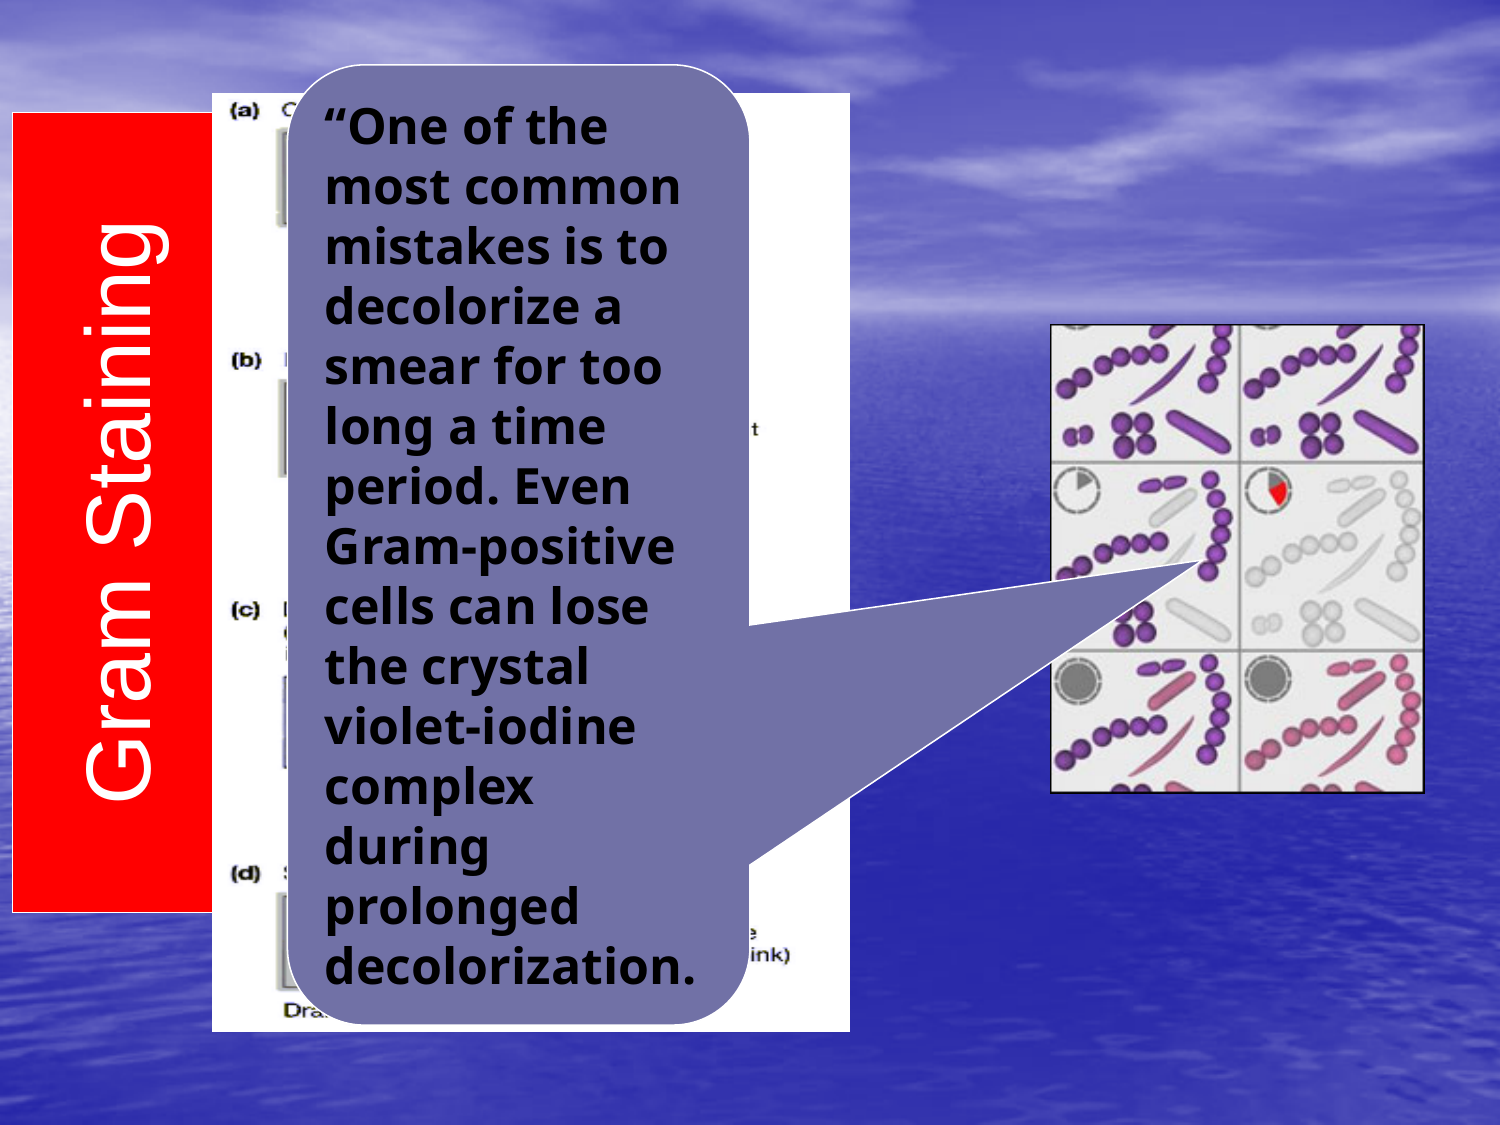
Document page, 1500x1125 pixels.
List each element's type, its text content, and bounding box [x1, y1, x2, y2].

title Gram Staining [12, 112, 207, 913]
text_box “One of the most common mistakes is to decolorize a smear for too long a time period. Even Gram-positive cells can lose the crystal violet-iodine complex during prolonged decolorization. [305, 64, 732, 92]
text_box “One of the most common mistakes is to decolorize a smear for too long a time period. Even Gram-positive cells can lose the crystal violet-iodine complex during prolonged decolorization. [854, 582, 1044, 795]
picture [212, 93, 851, 1032]
picture [1049, 324, 1426, 794]
